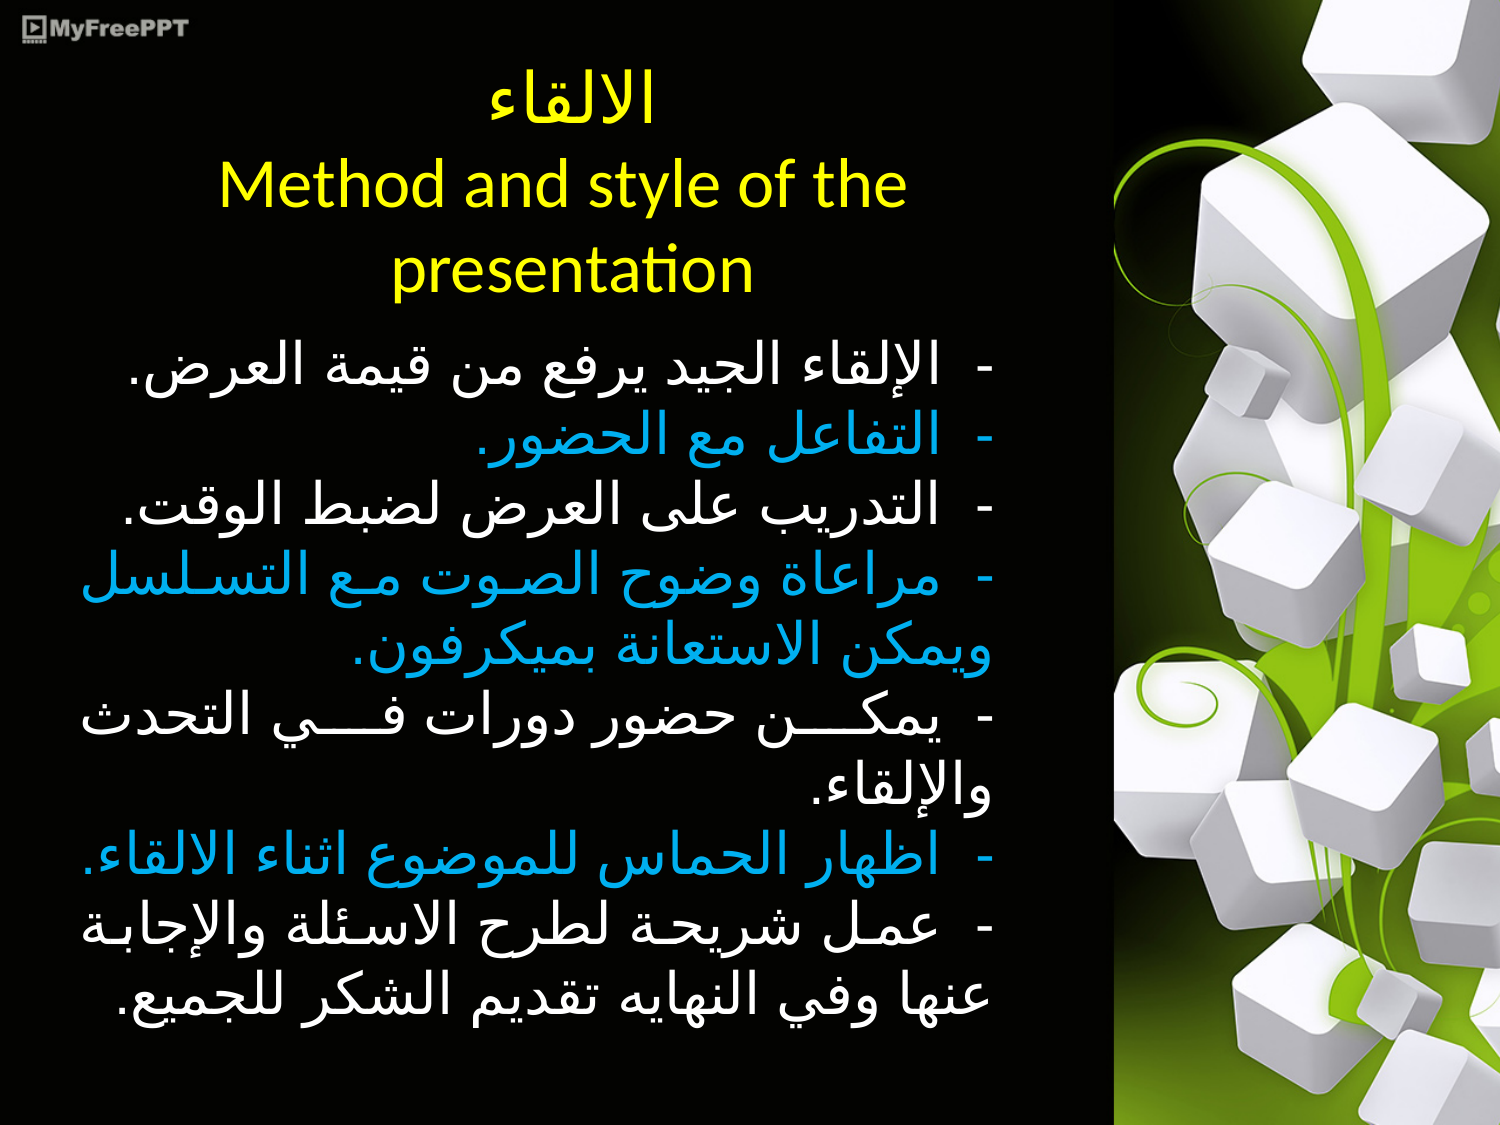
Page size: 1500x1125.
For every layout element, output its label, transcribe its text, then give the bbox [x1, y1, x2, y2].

title الالقاء Method and style of the presentation [41, 45, 1105, 315]
text_box - الإلقاء الجيد يرفع من قيمة العرض. - التفاعل مع الحضور. - التدريب على العرض لضبط الوقت. - مراعاة وضوح الصوت مع التسلسل ويمكن الاستعانة بميكرفون. - يمكن حضور دورات في التحدث والإلقاء. - اظهار الحماس للموضوع اثناء الالقاء. - عمل شريحة لطرح الاسئلة والإجابة عنها وفي النهايه تقديم الشكر للجميع. [64, 318, 1010, 1104]
picture [0, 0, 1500, 1125]
